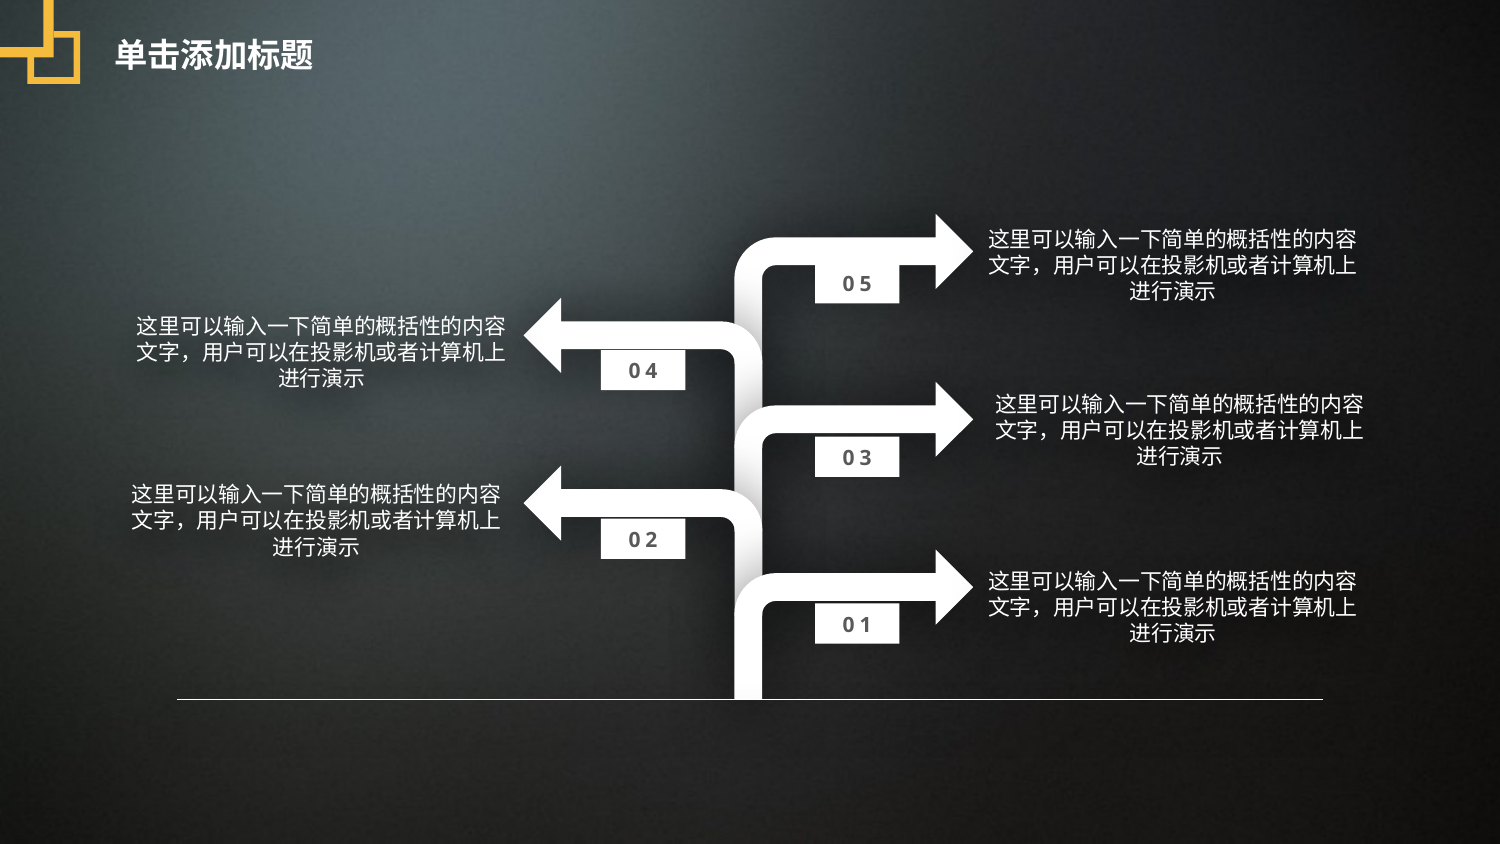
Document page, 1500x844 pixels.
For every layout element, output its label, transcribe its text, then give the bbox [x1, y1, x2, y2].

text_box 04 [600, 350, 686, 391]
text_box 02 [600, 518, 686, 559]
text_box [0, 1, 82, 82]
text_box 单击添加标题 [99, 26, 358, 82]
text_box 这里可以输入一下简单的概括性的内容文字，用户可以在投影机或者计算机上进行演示 [121, 305, 522, 399]
text_box 这里可以输入一下简单的概括性的内容文字，用户可以在投影机或者计算机上进行演示 [980, 382, 1380, 477]
text_box 01 [815, 603, 900, 644]
text_box 05 [815, 263, 900, 304]
text_box [539, 463, 764, 544]
text_box [544, 295, 764, 376]
text_box [733, 379, 954, 462]
text_box 这里可以输入一下简单的概括性的内容文字，用户可以在投影机或者计算机上进行演示 [973, 217, 1373, 312]
text_box 这里可以输入一下简单的概括性的内容文字，用户可以在投影机或者计算机上进行演示 [973, 559, 1373, 654]
text_box 03 [815, 436, 900, 477]
picture [0, 0, 1500, 844]
text_box 这里可以输入一下简单的概括性的内容文字，用户可以在投影机或者计算机上进行演示 [116, 473, 517, 567]
text_box [733, 547, 953, 699]
text_box [733, 211, 951, 294]
